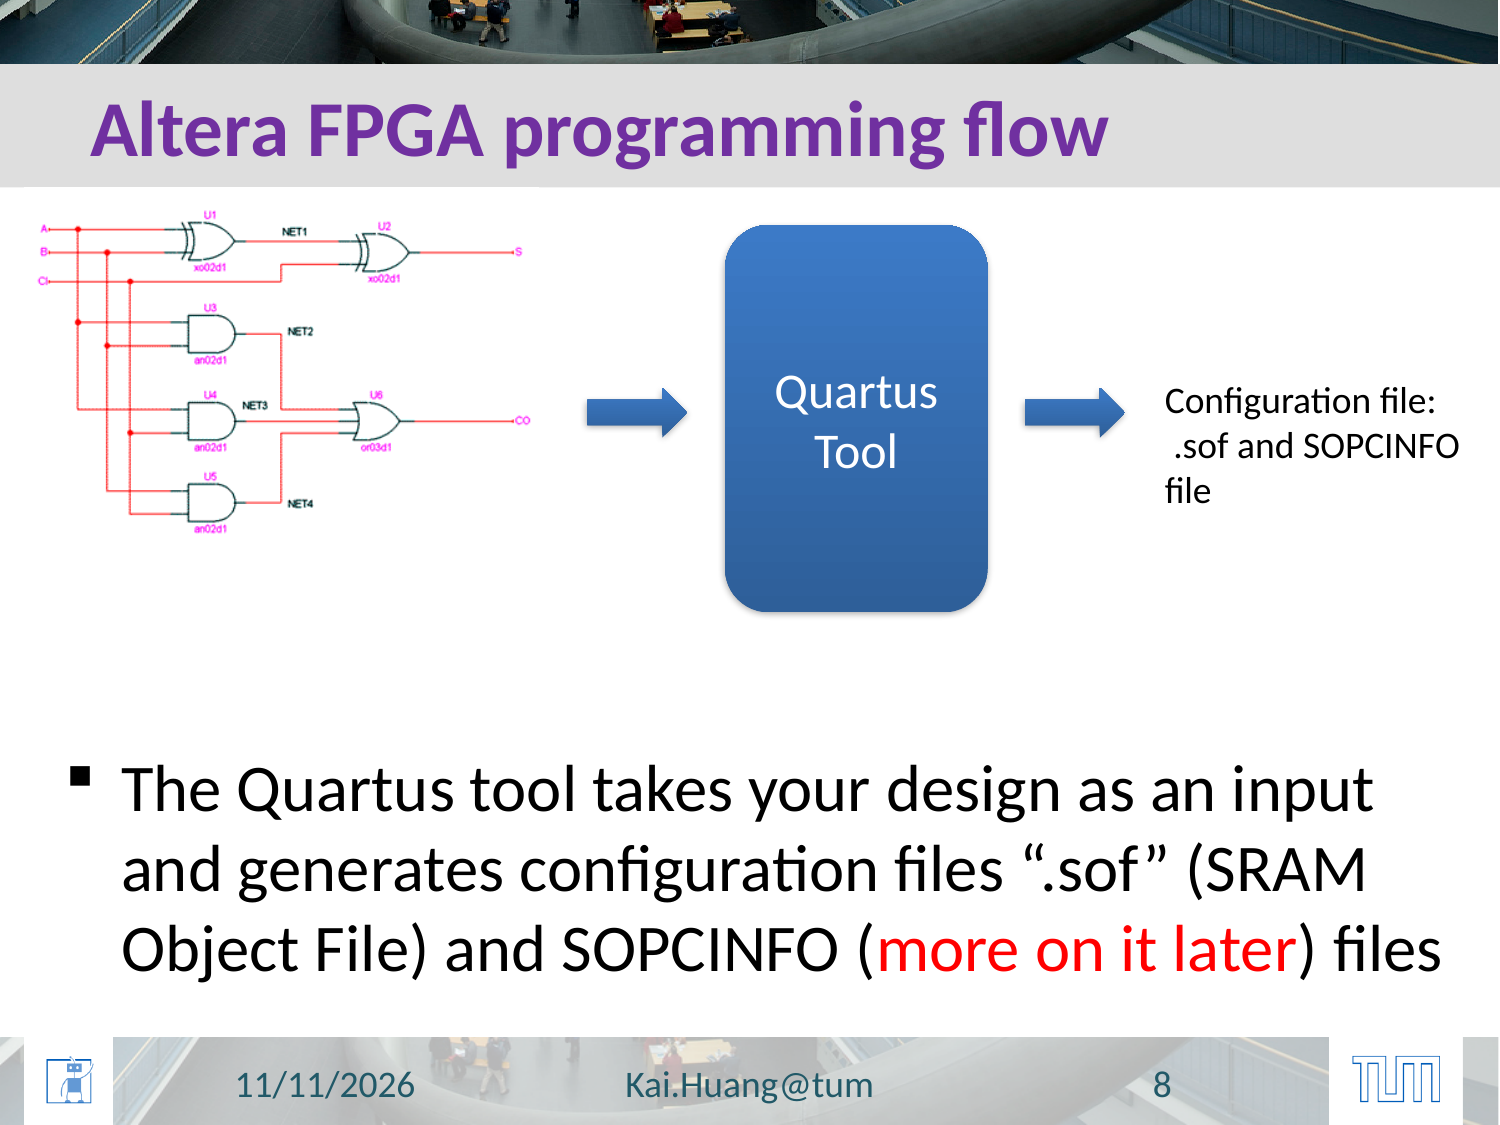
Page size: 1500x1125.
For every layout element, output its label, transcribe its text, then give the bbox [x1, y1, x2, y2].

picture [0, 0, 1500, 64]
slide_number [162, 1052, 488, 1113]
footer Kai.Huang@tum [512, 1052, 988, 1113]
text_box [587, 387, 688, 438]
text_box Quartus Tool [724, 224, 988, 613]
picture [0, 1032, 1500, 1125]
list The Quartus tool takes your design as an input and generates configuration files “.sof” (SRAM Object File) and SOPCINFO (more on it later) files [50, 737, 1475, 1025]
picture [24, 187, 540, 551]
text_box Configuration file: .sof and SOPCINFO file [1149, 368, 1475, 519]
text_box [1025, 387, 1126, 438]
title Altera FPGA programming flow [75, 62, 1425, 188]
slide_number 8 [1012, 1052, 1313, 1113]
